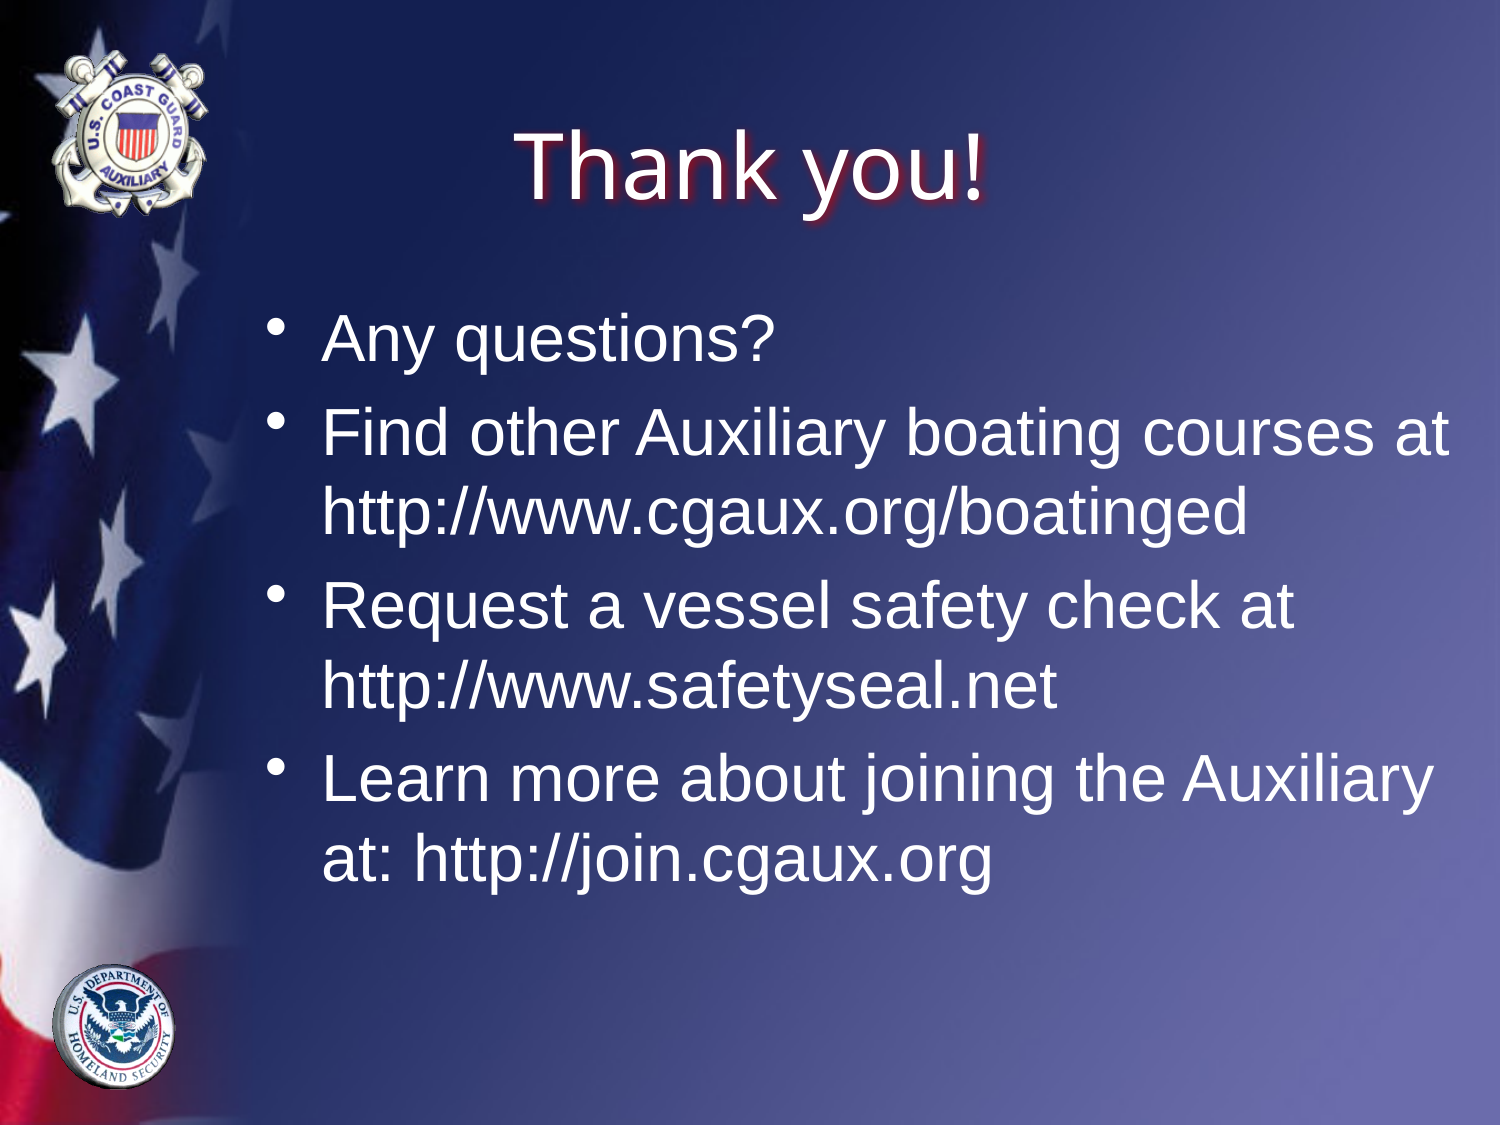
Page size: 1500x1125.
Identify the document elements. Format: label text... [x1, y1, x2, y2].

picture [0, 0, 1500, 1125]
title Thank you! [112, 68, 1388, 257]
list Any questions? Find other Auxiliary boating courses at http://www.cgaux.org/boatinged Request a vessel safety check at http://www.safetyseal.net Learn more about joining the Auxiliary at: http://join.cgaux.org [249, 287, 1475, 963]
